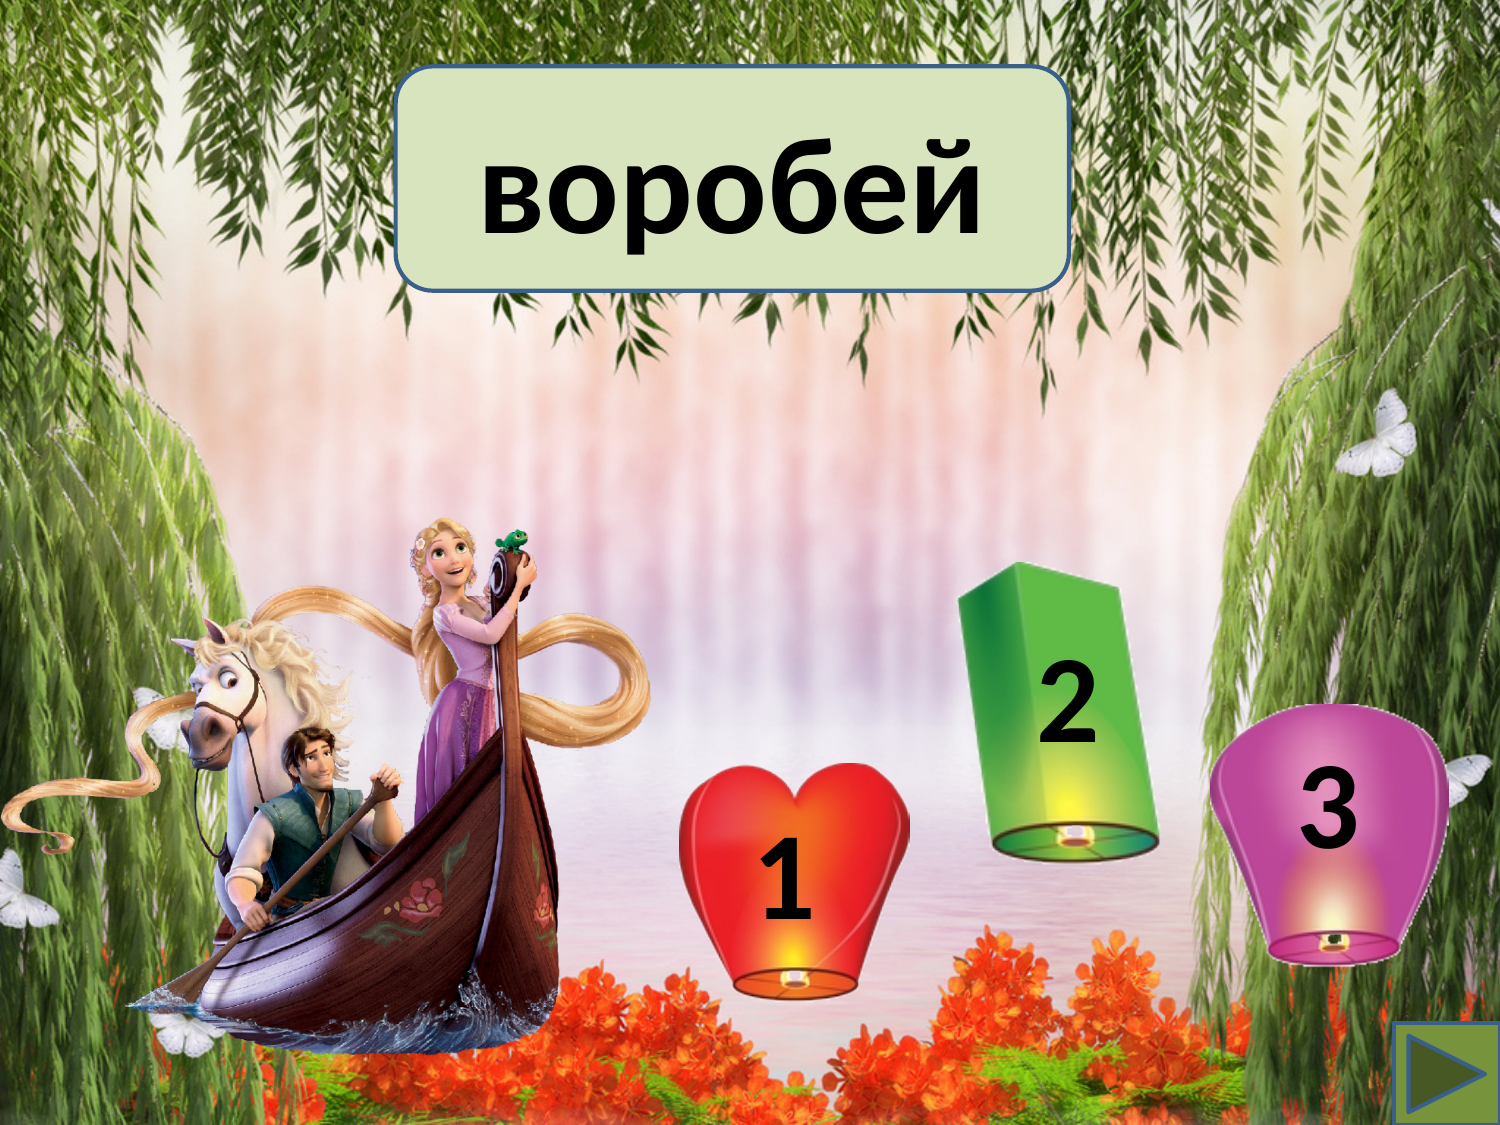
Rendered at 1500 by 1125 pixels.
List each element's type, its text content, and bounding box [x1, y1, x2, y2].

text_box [1210, 703, 1449, 990]
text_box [950, 562, 1191, 902]
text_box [678, 763, 910, 1036]
text_box воробей [393, 64, 1071, 293]
text_box [1392, 1021, 1500, 1125]
picture [0, 0, 1500, 1125]
